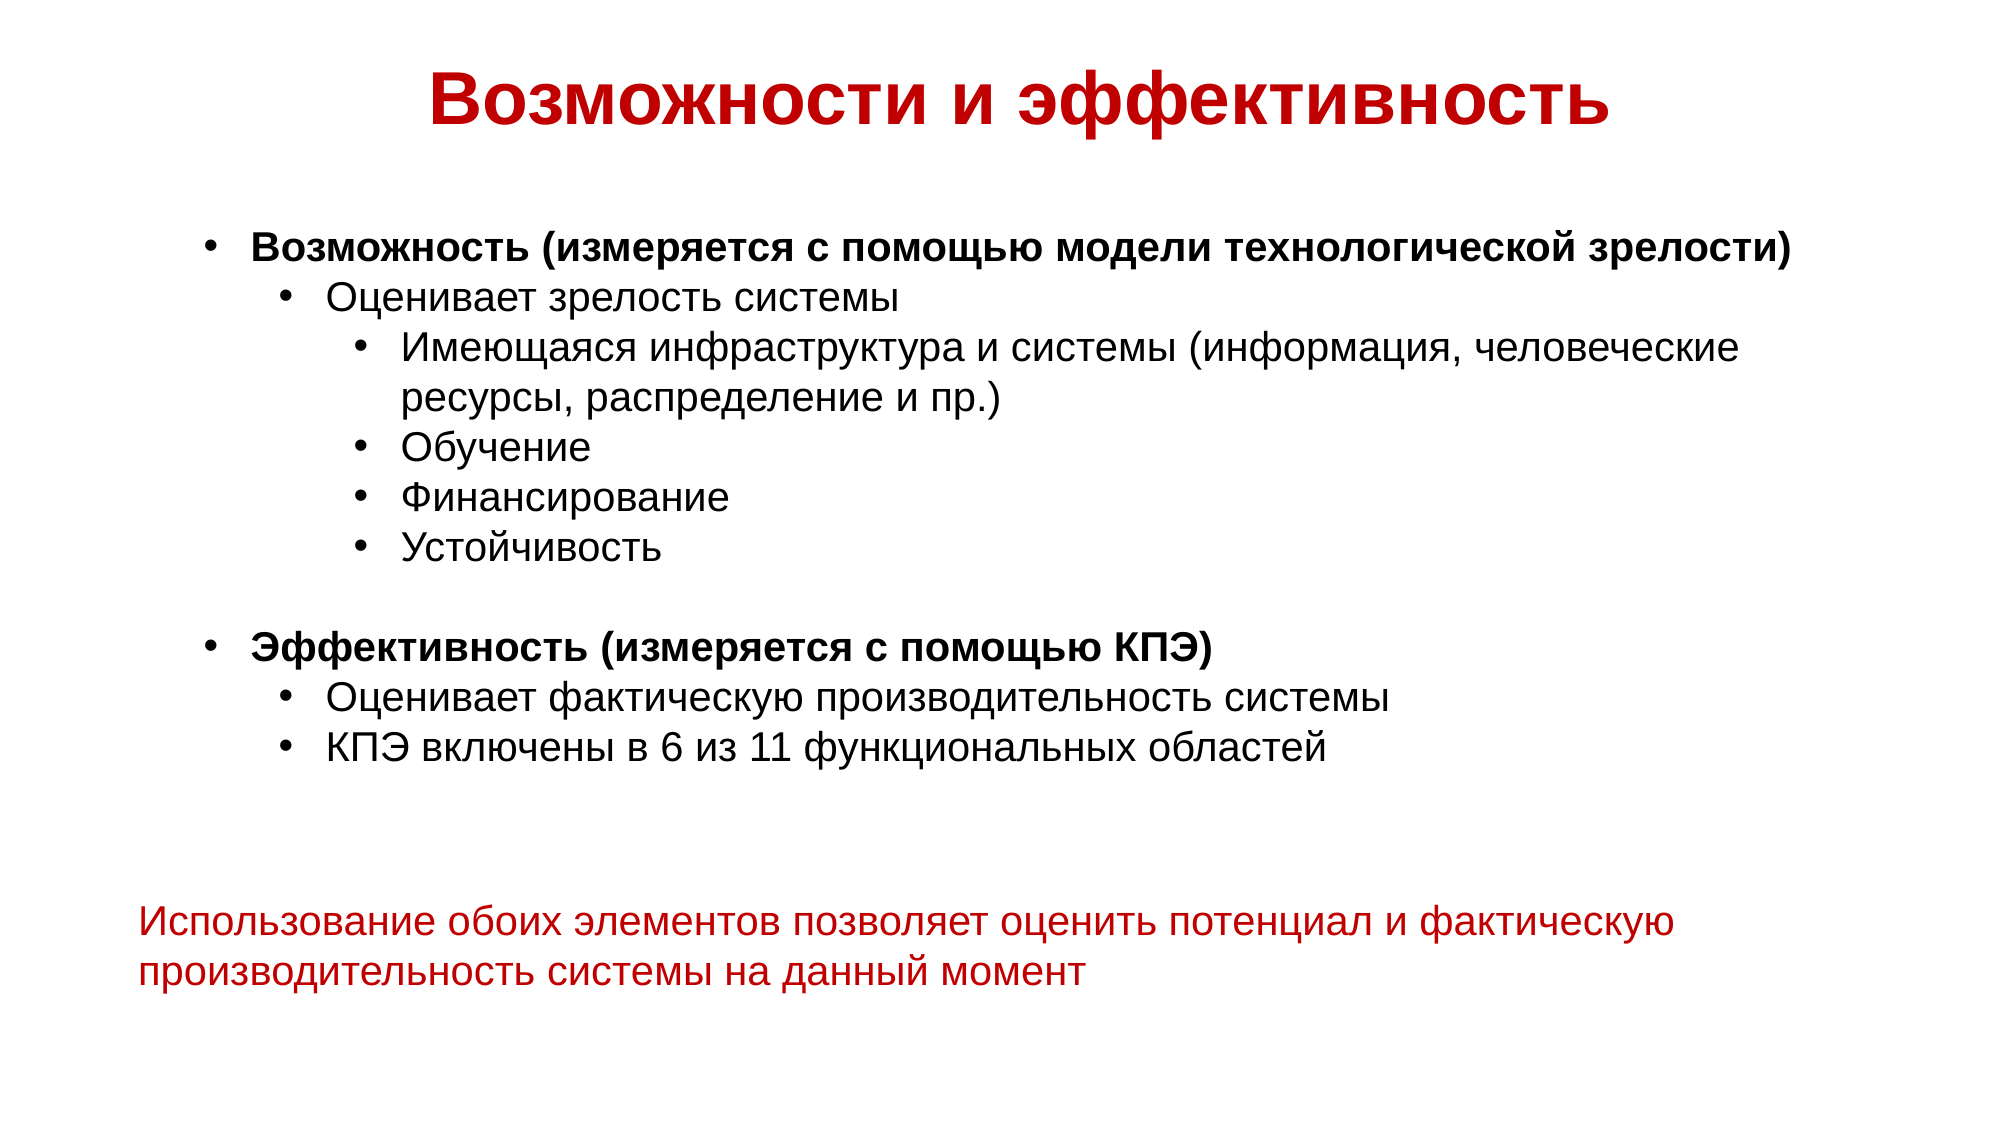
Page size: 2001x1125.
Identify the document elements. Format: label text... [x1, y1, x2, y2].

title Возможности и эффективность [352, 32, 1689, 158]
text_box Использование обоих элементов позволяет оценить потенциал и фактическую производительность системы на данный момент [123, 886, 1875, 1002]
text_box Возможность (измеряется с помощью модели технологической зрелости) Оценивает зрелость системы Имеющаяся инфраструктура и системы (информация, человеческие ресурсы, распределение и пр.) Обучение Финансирование Устойчивость Эффективность (измеряется с помощью КПЭ) Оценивает фактическую производительность системы КПЭ включены в 6 из 11 функциональных областей [188, 212, 1921, 778]
